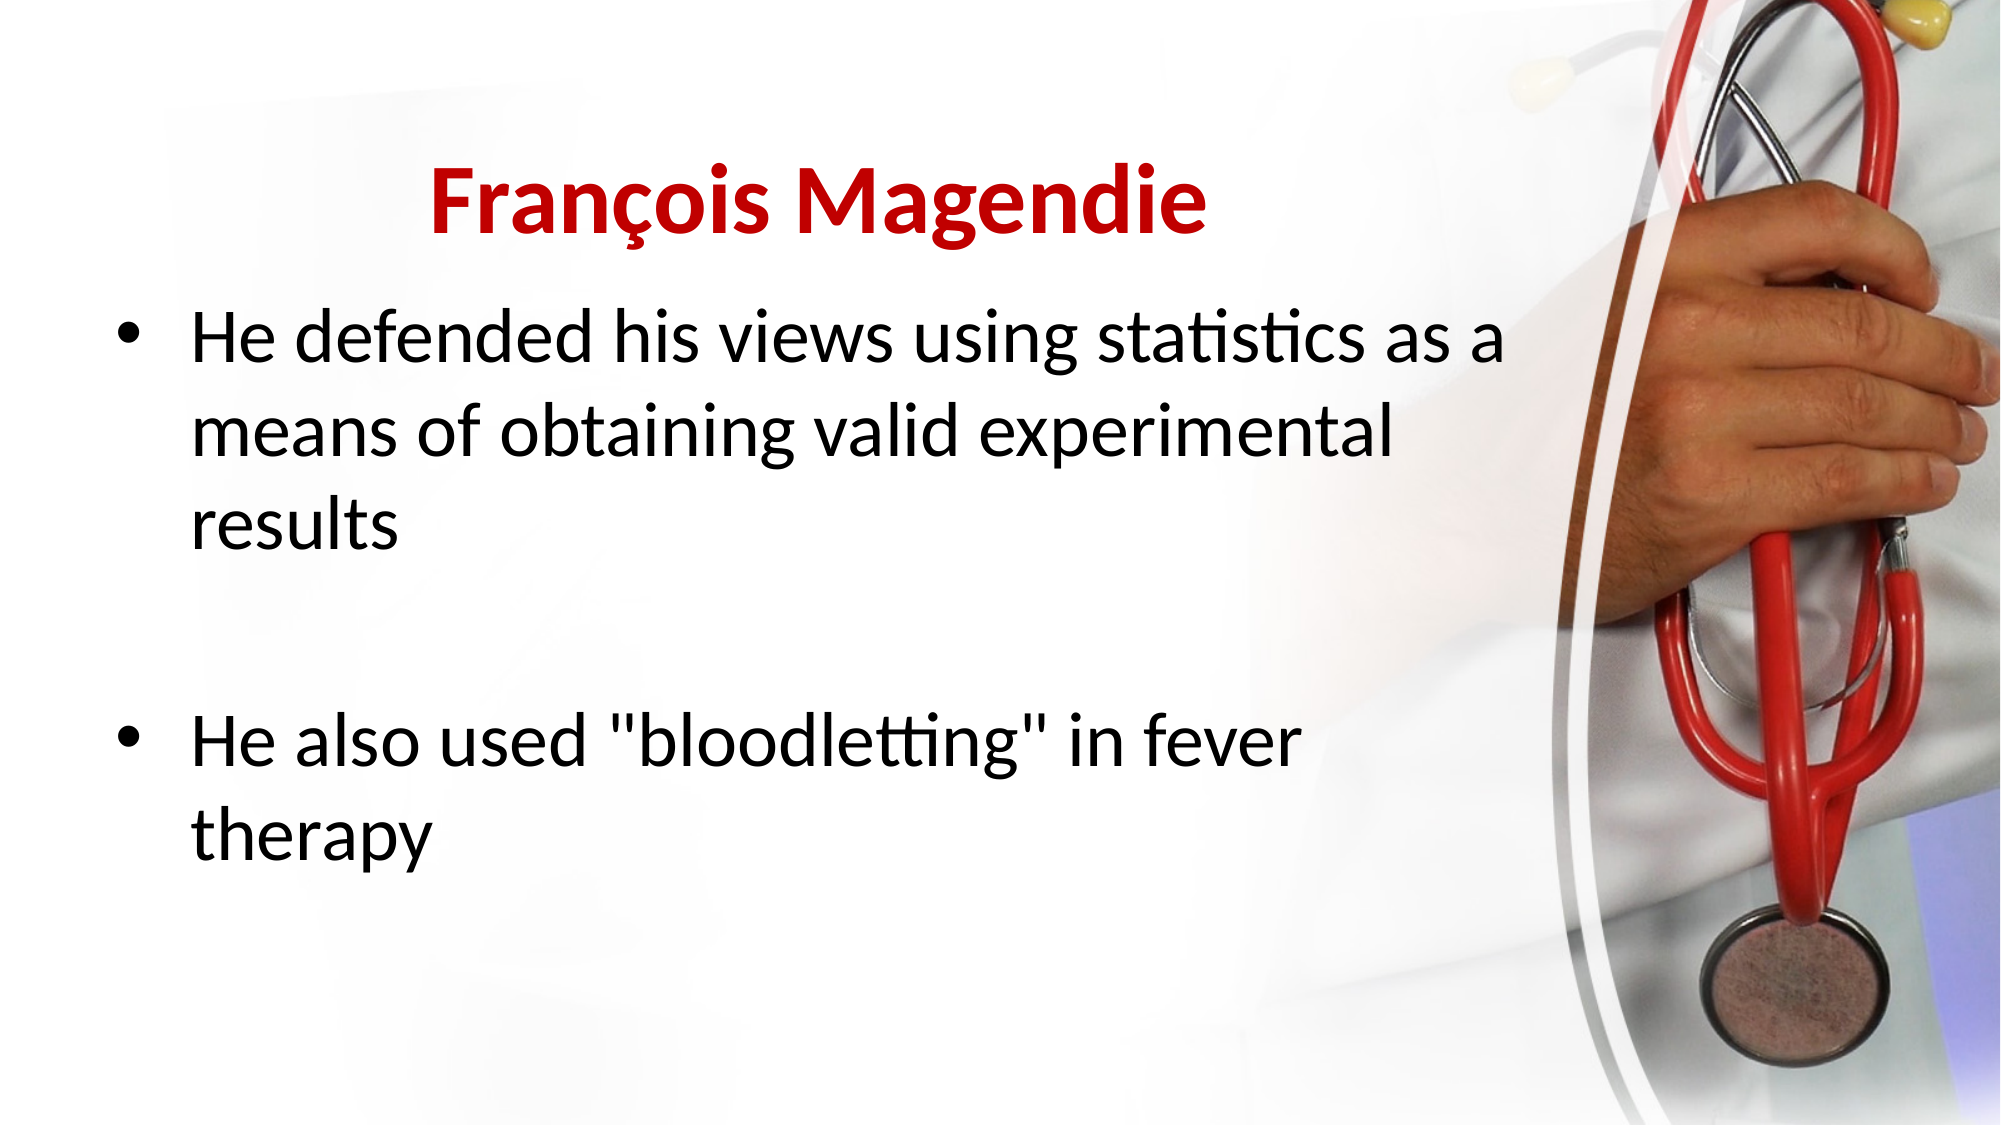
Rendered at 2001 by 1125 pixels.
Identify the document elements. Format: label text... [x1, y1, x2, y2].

title François Magendie [99, 110, 1540, 278]
list He defended his views using statistics as a means of obtaining valid experimental results He also used "bloodletting" in fever therapy [100, 277, 1537, 1068]
picture [0, 0, 2001, 1125]
